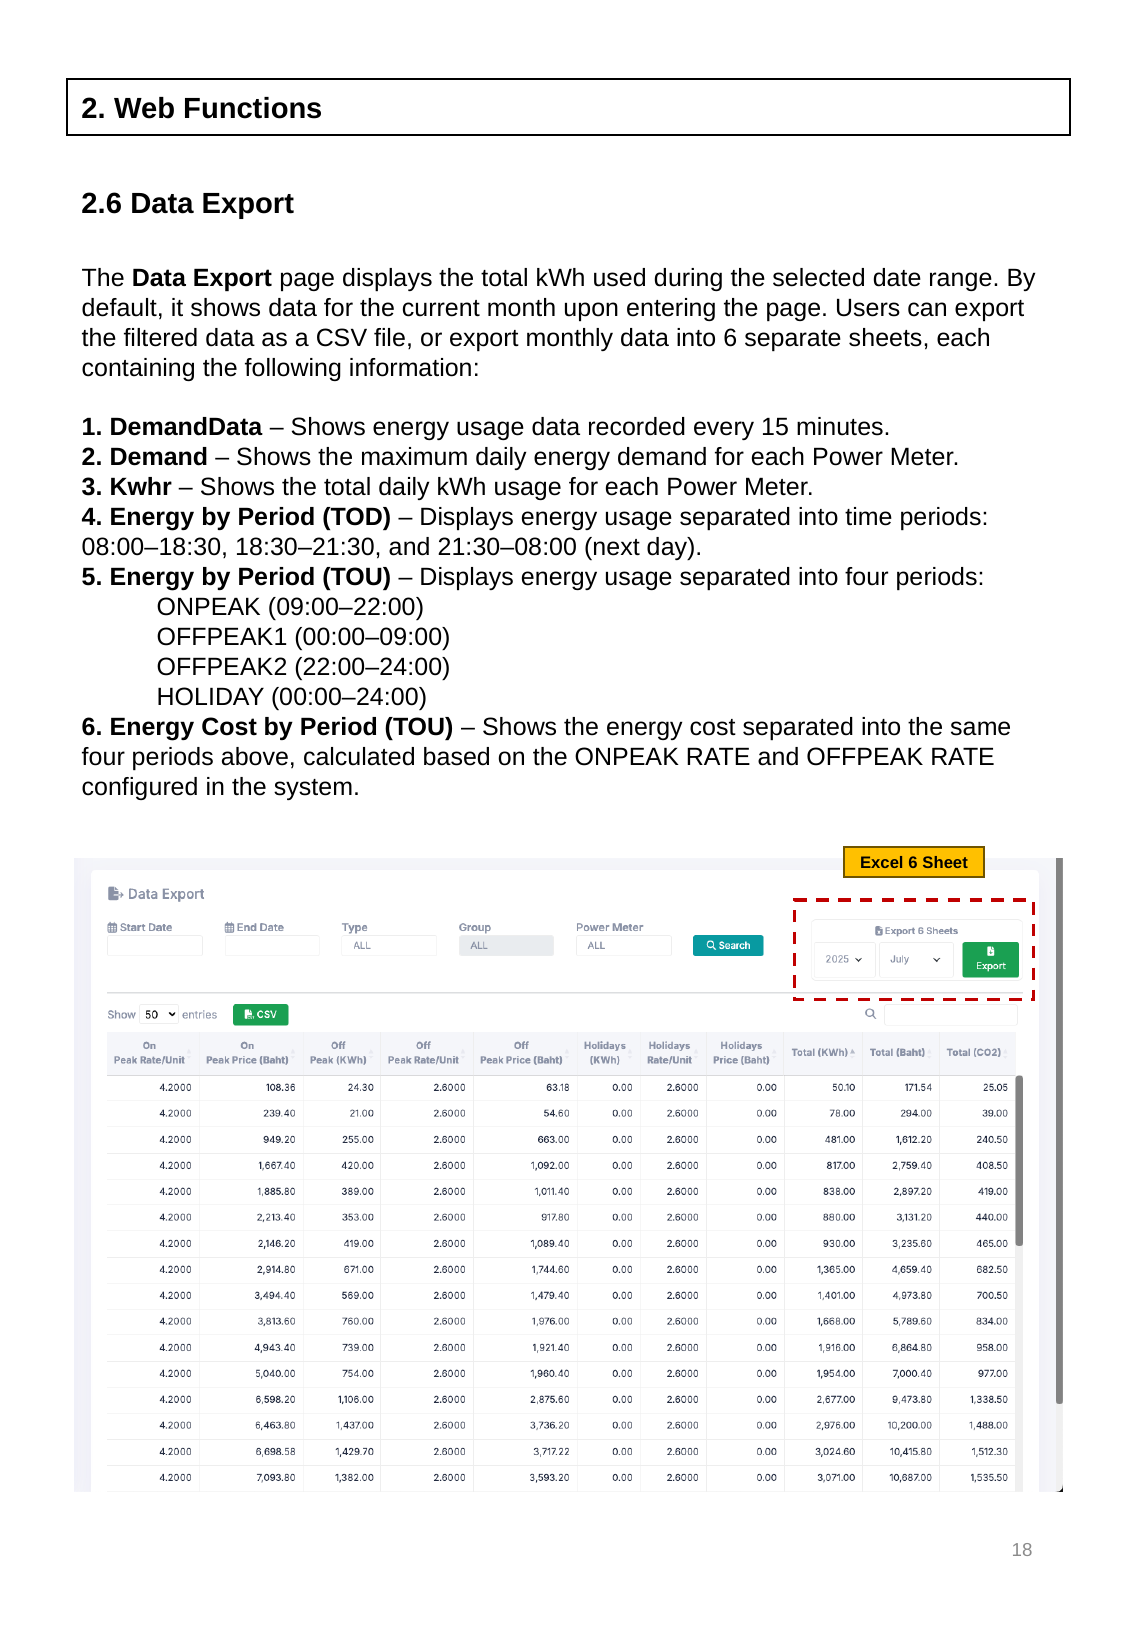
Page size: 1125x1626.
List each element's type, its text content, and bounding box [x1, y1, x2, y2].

text_box Excel 6 Sheet [843, 846, 985, 858]
slide_number 18 [794, 1506, 1048, 1593]
text_box The Data Export page displays the total kWh used during the selected date range. By default, it shows data for the current month upon entering the page. Users can export the filtered data as a CSV file, or export monthly data into 6 separate sheets, each containing the following information: 1. DemandData – Shows energy usage data recorded every 15 minutes. 2. Demand – Shows the maximum daily energy demand for each Power Meter. 3. Kwhr – Shows the total daily kWh usage for each Power Meter. 4. Energy by Period (TOD) – Displays energy usage separated into time periods: 08:00–18:30, 18:30–21:30, and 21:30–08:00 (next day). 5. Energy by Period (TOU) – Displays energy usage separated into four periods: ONPEAK (09:00–22:00) OFFPEAK1 (00:00–09:00) OFFPEAK2 (22:00–24:00) HOLIDAY (00:00–24:00) 6. Energy Cost by Period (TOU) – Shows the energy cost separated into the same four periods above, calculated based on the ONPEAK RATE and OFFPEAK RATE configured in the system. [66, 253, 1071, 808]
text_box 2. Web Functions [66, 78, 1071, 136]
text_box 2.6 Data Export [66, 177, 847, 227]
picture [74, 858, 1063, 1492]
